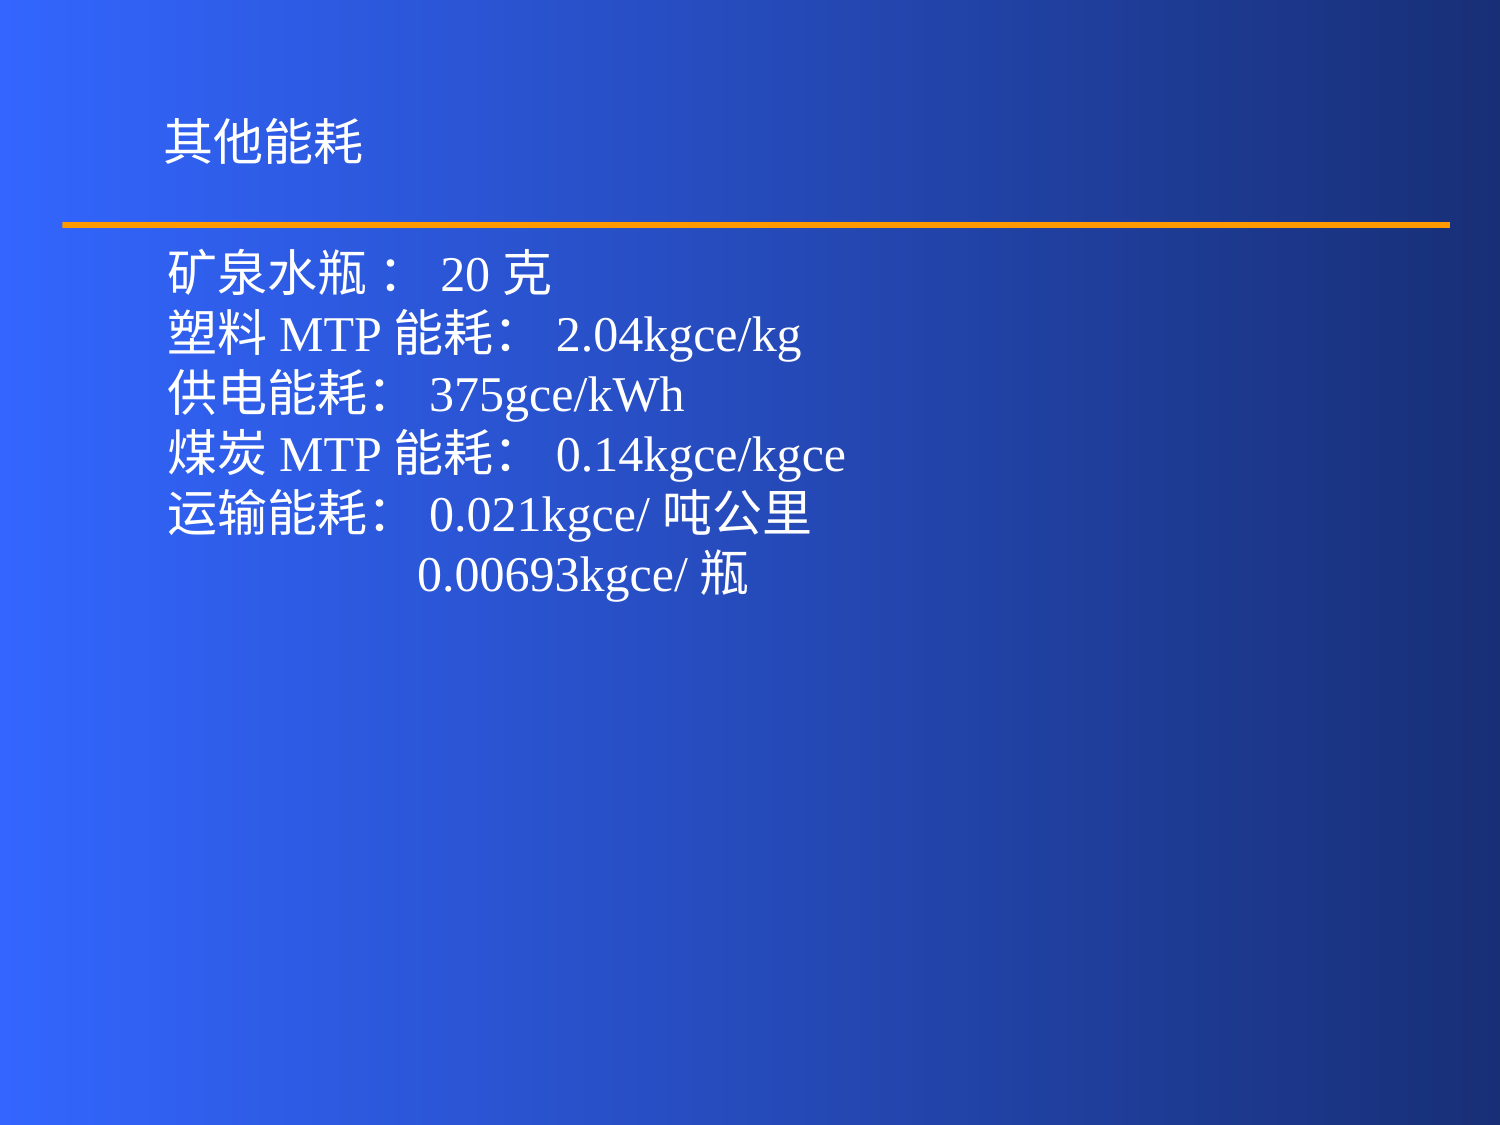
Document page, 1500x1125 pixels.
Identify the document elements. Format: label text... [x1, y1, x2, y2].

text_box 其他能耗 [148, 103, 379, 179]
text_box 矿泉水瓶 ：20克 塑料MTP能耗：2.04kgce/kg 供电能耗：375gce/kWh 煤炭MTP能耗：0.14kgce/kgce 运输能耗：0.021kgce/吨公里 0.00693kgce/瓶 [152, 234, 1465, 610]
